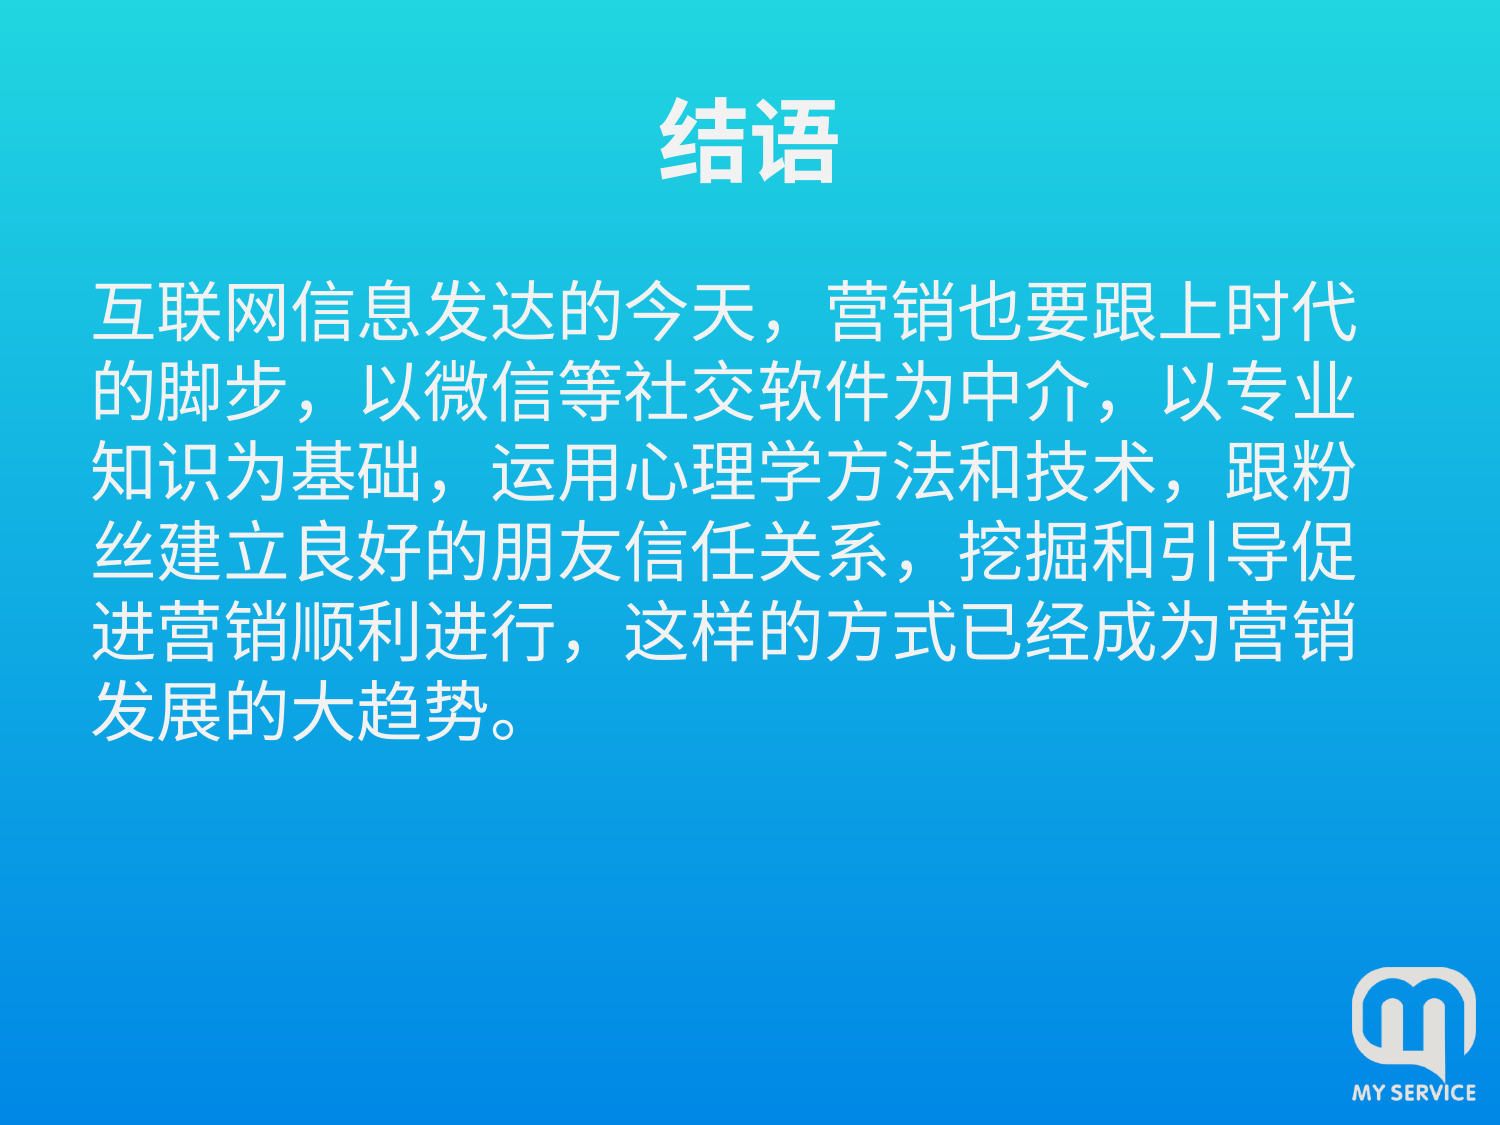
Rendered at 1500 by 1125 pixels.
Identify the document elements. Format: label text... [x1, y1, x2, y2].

list 互联网信息发达的今天，营销也要跟上时代的脚步，以微信等社交软件为中介，以专业知识为基础，运用心理学方法和技术，跟粉丝建立良好的朋友信任关系，挖掘和引导促进营销顺利进行，这样的方式已经成为营销发展的大趋势。 [75, 262, 1425, 1005]
picture [1352, 967, 1476, 1107]
title 结语 [75, 45, 1425, 233]
